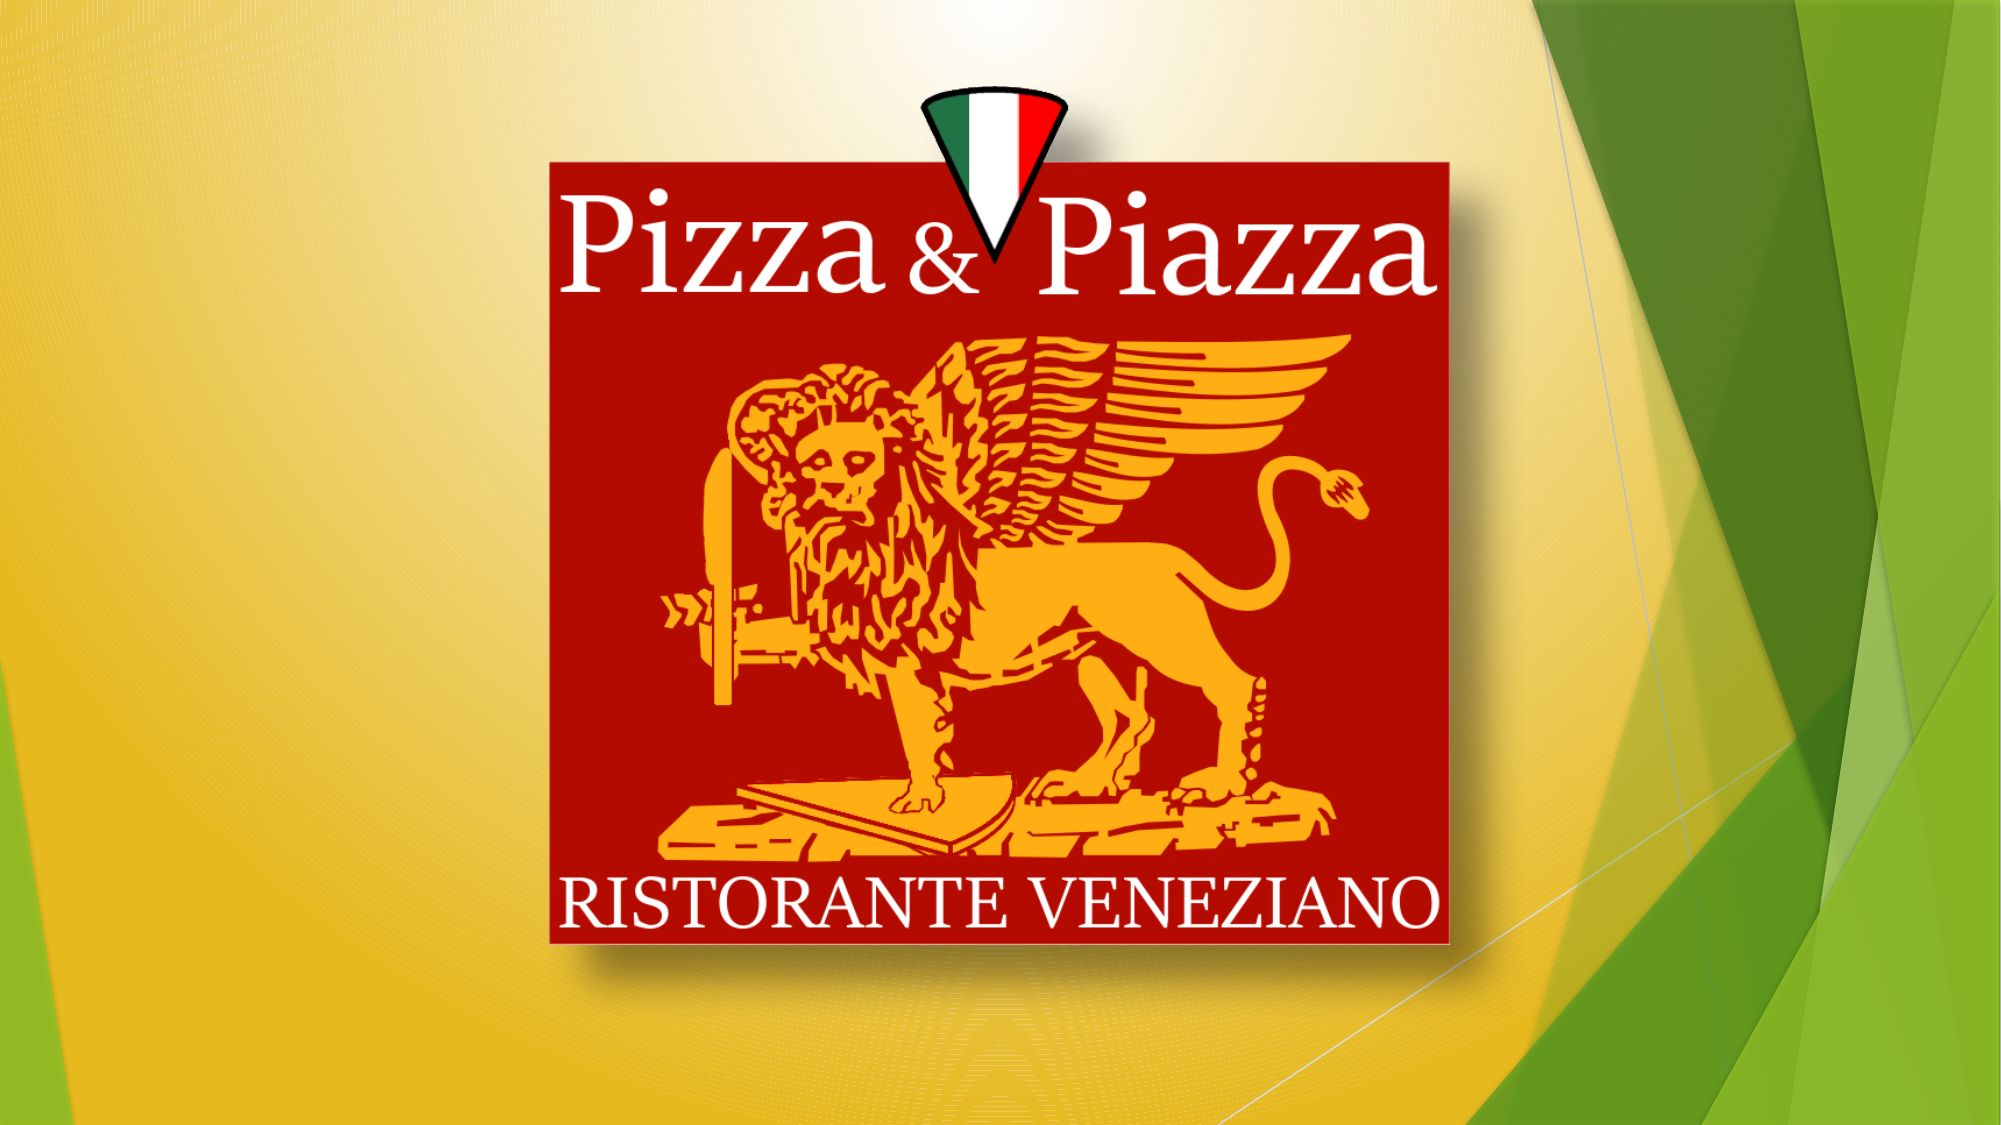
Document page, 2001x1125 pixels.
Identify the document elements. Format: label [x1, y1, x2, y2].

picture [549, 86, 1451, 946]
